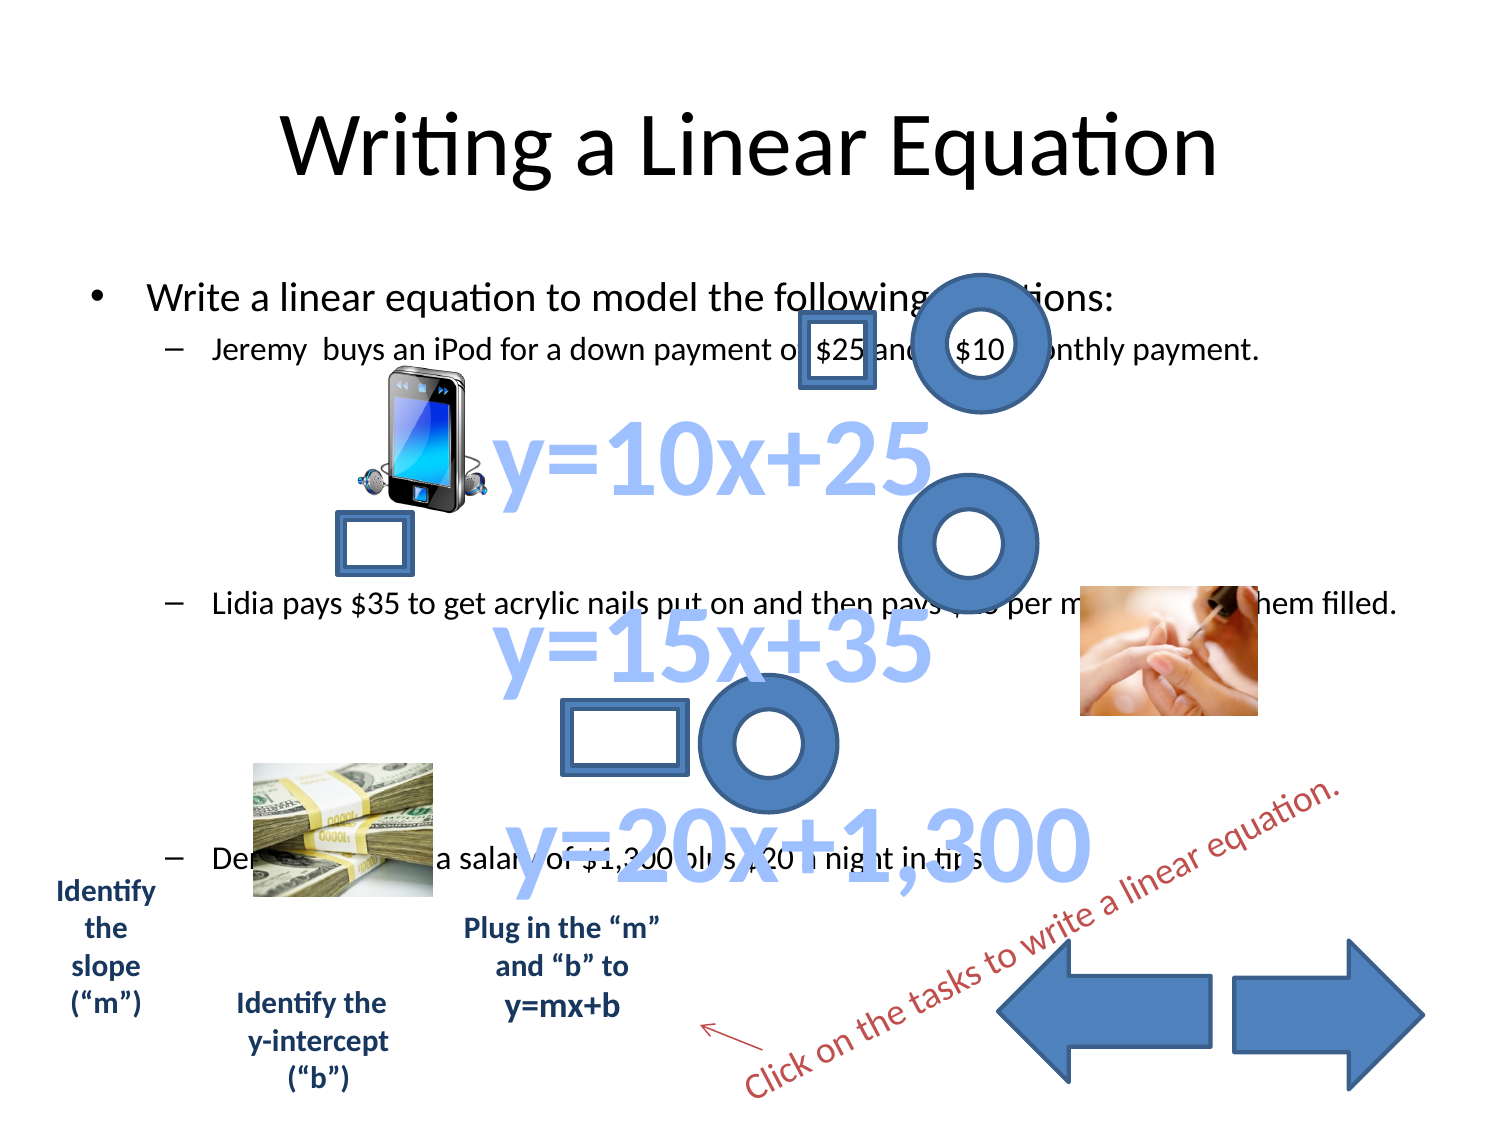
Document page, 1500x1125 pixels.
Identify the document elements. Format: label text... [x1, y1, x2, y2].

text_box Click on the tasks to write a linear equation. [718, 674, 1499, 1123]
text_box [798, 310, 877, 374]
title Writing a Linear Equation [75, 45, 1425, 233]
text_box [560, 713, 574, 762]
text_box [1232, 938, 1426, 1092]
picture [253, 762, 433, 898]
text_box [699, 1024, 763, 1051]
list Write a linear equation to model the following situations: Jeremy buys an iPod for a down payment of $25 and a $10 monthly payment. Lidia pays $35 to get acrylic nails put on and then pays $15 per month to get them filled. Derek gets paid a salary of $1,300 plus $20 a night in tips. [75, 262, 1425, 1005]
text_box [953, 472, 1040, 615]
text_box [676, 713, 690, 762]
text_box Identify the slope (“m”) [37, 862, 175, 1065]
text_box y=10x+25 [477, 374, 953, 525]
text_box Identify the y-intercept (“b”) [212, 974, 425, 1125]
picture [336, 361, 491, 516]
text_box Plug in the “m” and “b” to y=mx+b [437, 899, 688, 1033]
picture [1080, 585, 1259, 717]
text_box [897, 525, 943, 562]
text_box [778, 713, 840, 762]
text_box [697, 713, 759, 762]
text_box y=20x+1,300 [490, 762, 1109, 913]
text_box [910, 272, 1053, 415]
text_box y=15x+35 [477, 562, 953, 713]
text_box [995, 953, 1213, 1085]
text_box [335, 523, 415, 577]
